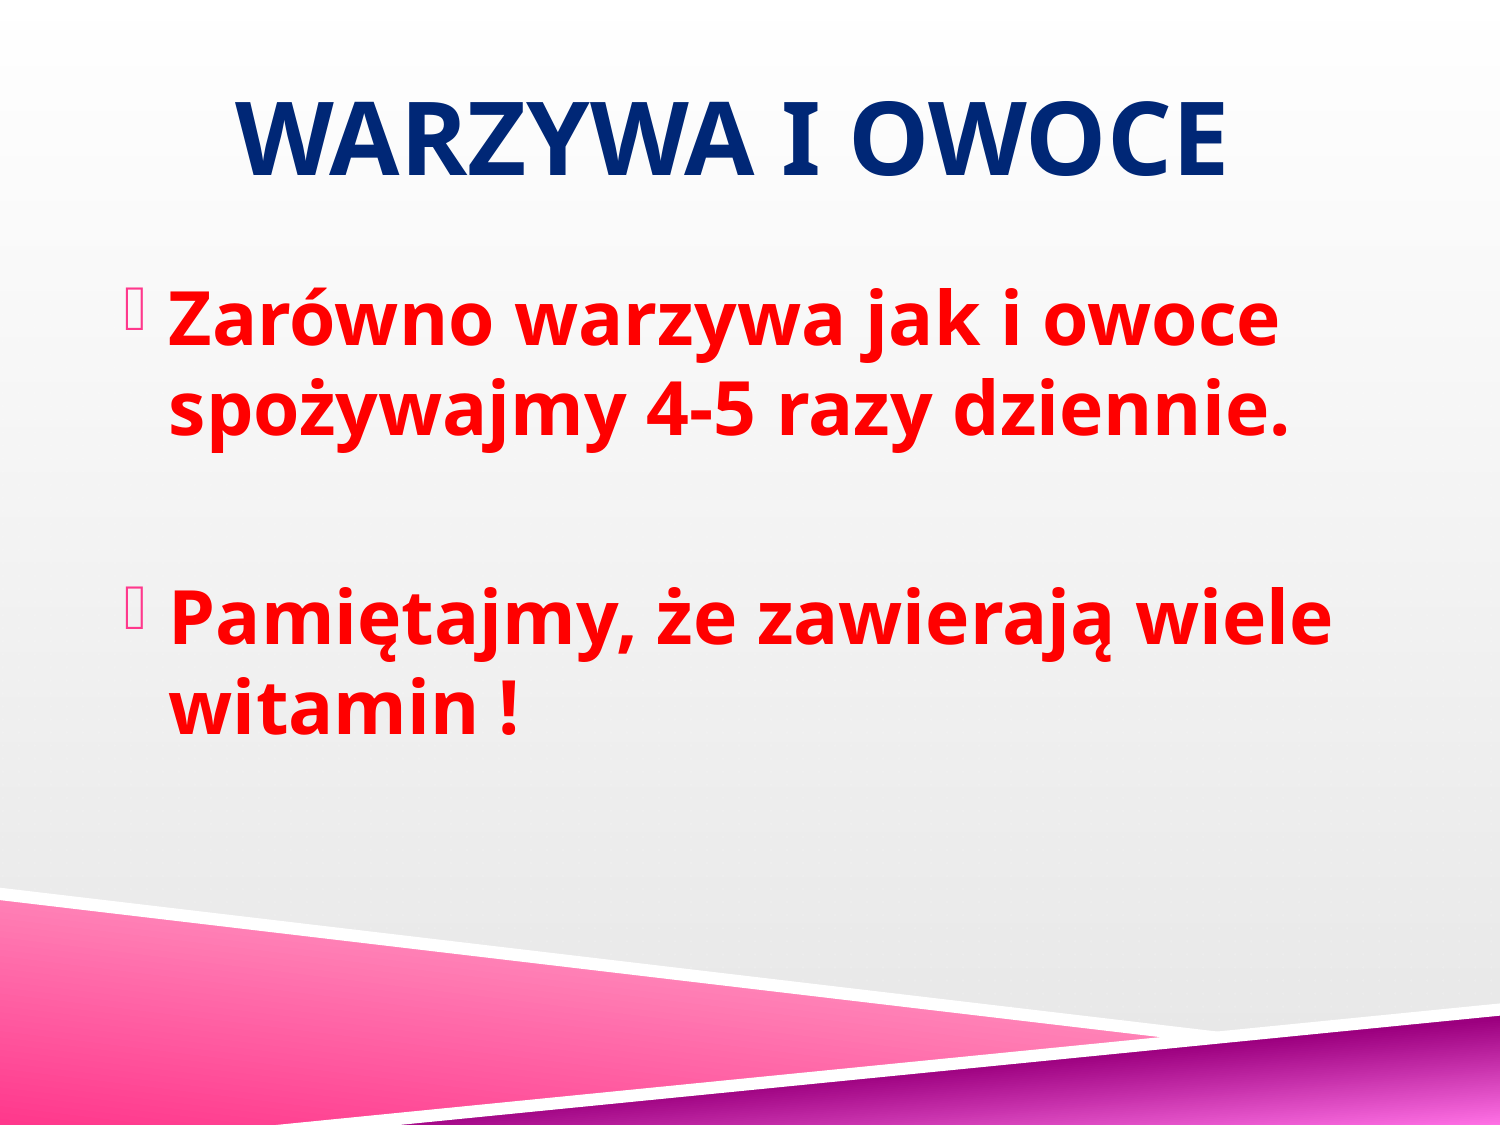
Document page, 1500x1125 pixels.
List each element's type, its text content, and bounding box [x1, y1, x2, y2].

text_box WARZYWA I OWOCE [0, 66, 1483, 204]
list Zarówno warzywa jak i owoce spożywajmy 4-5 razy dziennie. Pamiętajmy, że zawierają wiele witamin ! [112, 262, 1388, 876]
